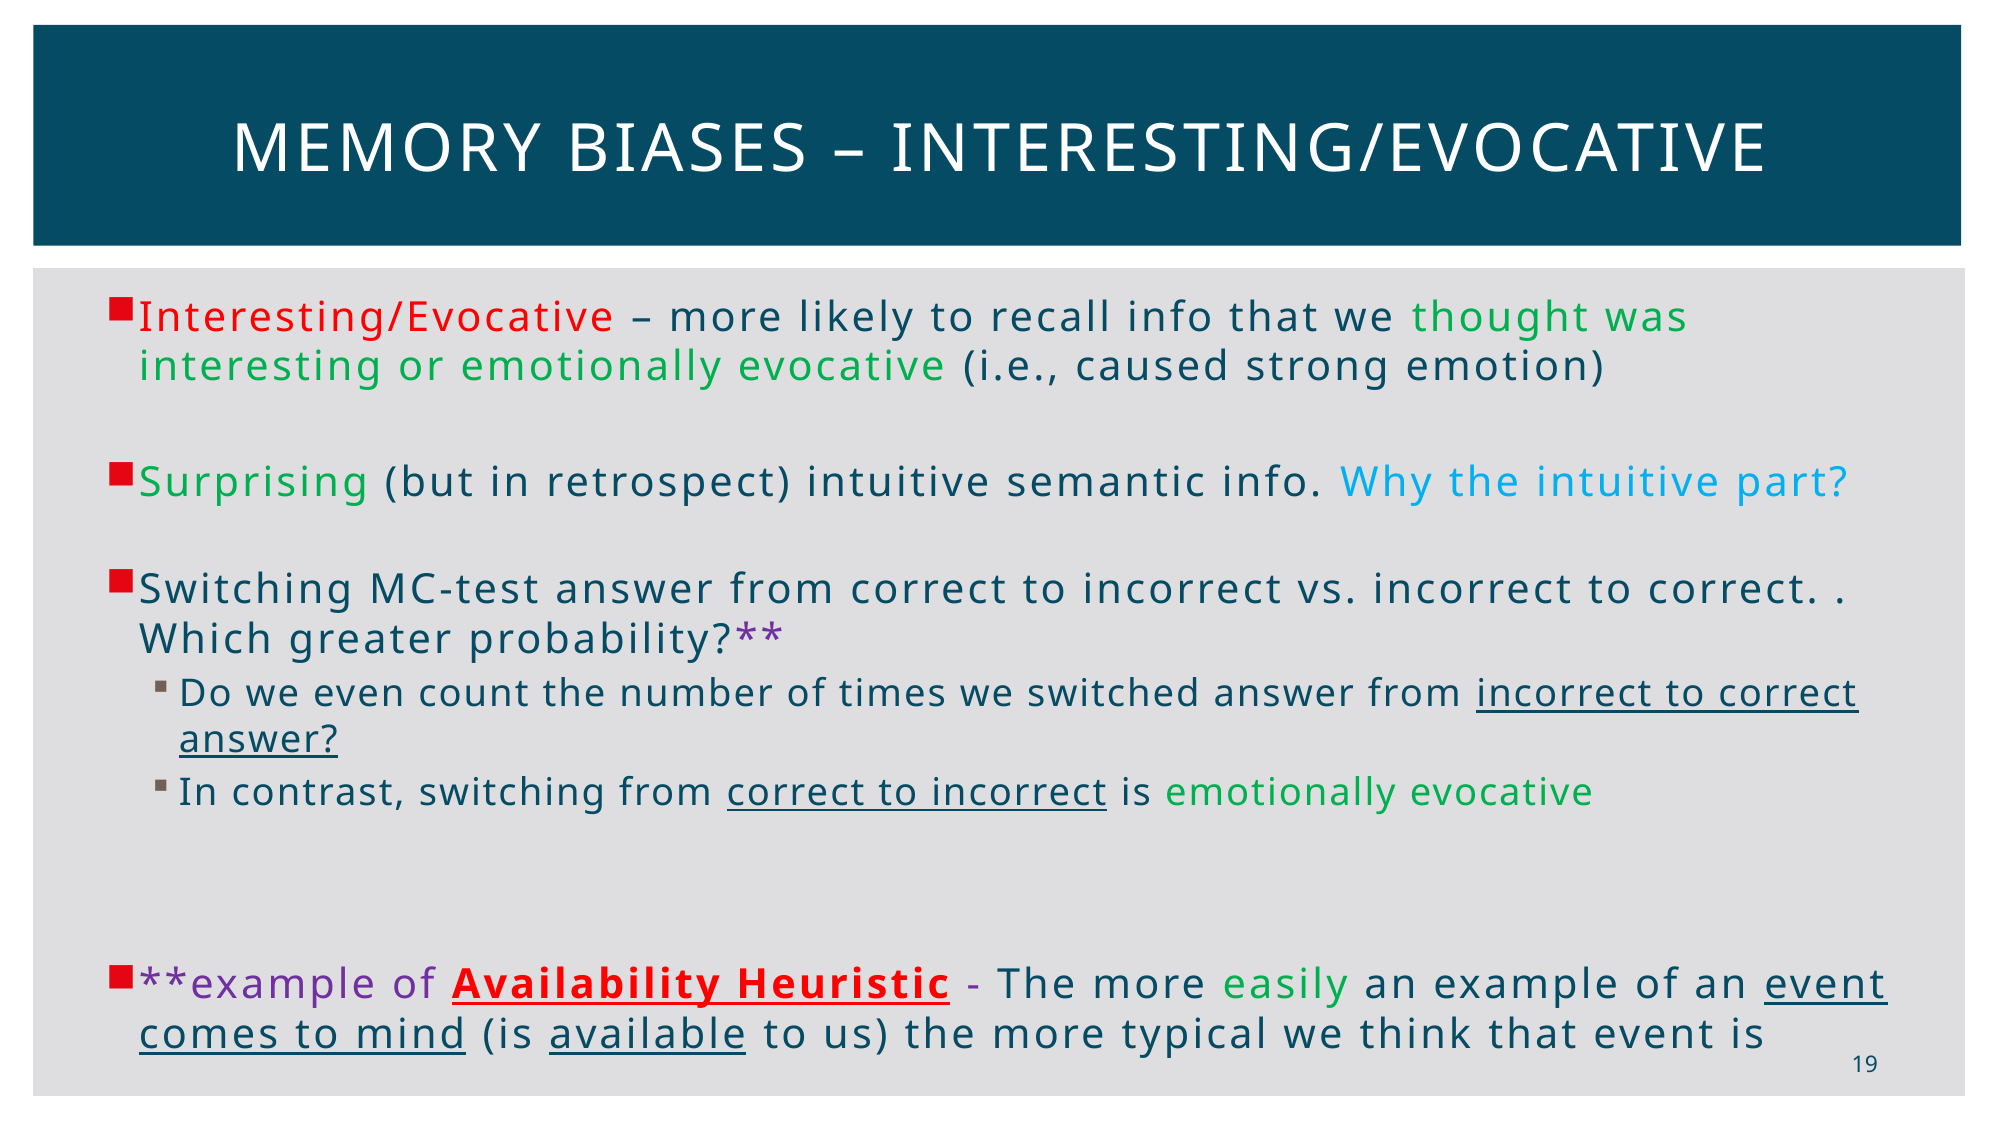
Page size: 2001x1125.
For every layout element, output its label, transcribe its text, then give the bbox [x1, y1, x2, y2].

slide_number 19 [1800, 1041, 1930, 1089]
list Interesting/Evocative – more likely to recall info that we thought was interesting or emotionally evocative (i.e., caused strong emotion) Surprising (but in retrospect) intuitive semantic info. Why the intuitive part? Switching MC-test answer from correct to incorrect vs. incorrect to correct. . Which greater probability?** Do we even count the number of times we switched answer from incorrect to correct answer? In contrast, switching from correct to incorrect is emotionally evocative **example of Availability Heuristic - The more easily an example of an event comes to mind (is available to us) the more typical we think that event is [83, 281, 1923, 1067]
title Memory biases – interesting/evocative [83, 58, 1917, 232]
